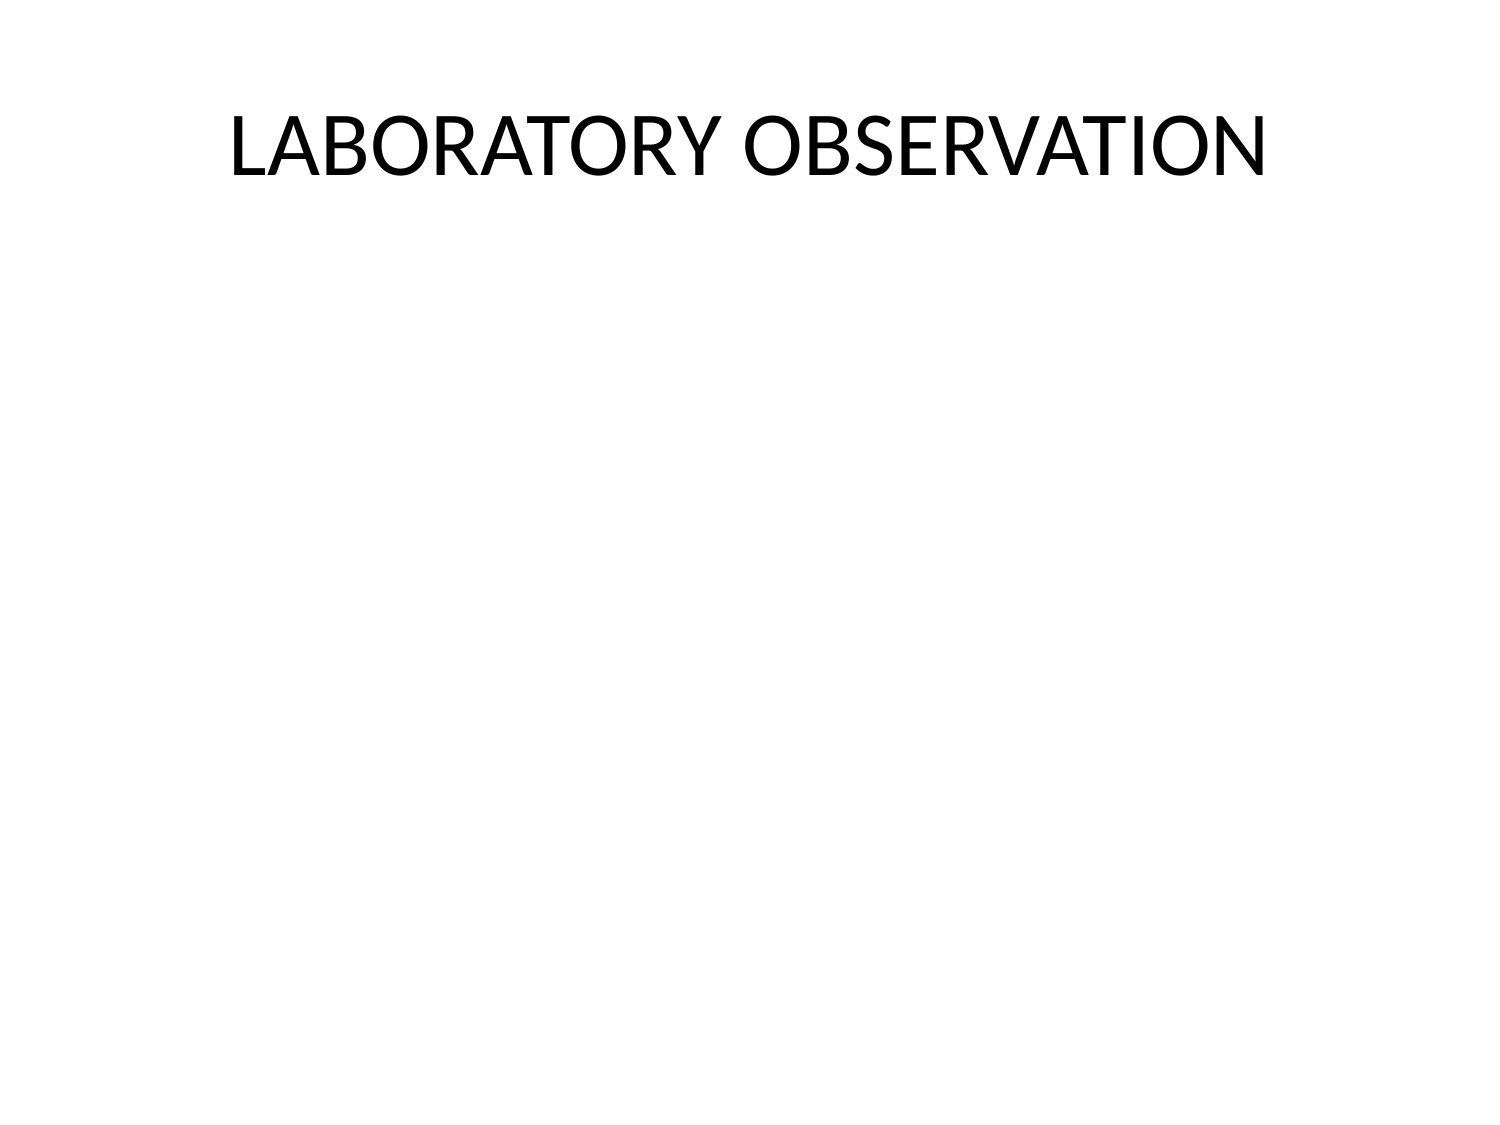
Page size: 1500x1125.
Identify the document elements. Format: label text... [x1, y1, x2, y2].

title LABORATORY OBSERVATION [74, 44, 1426, 233]
